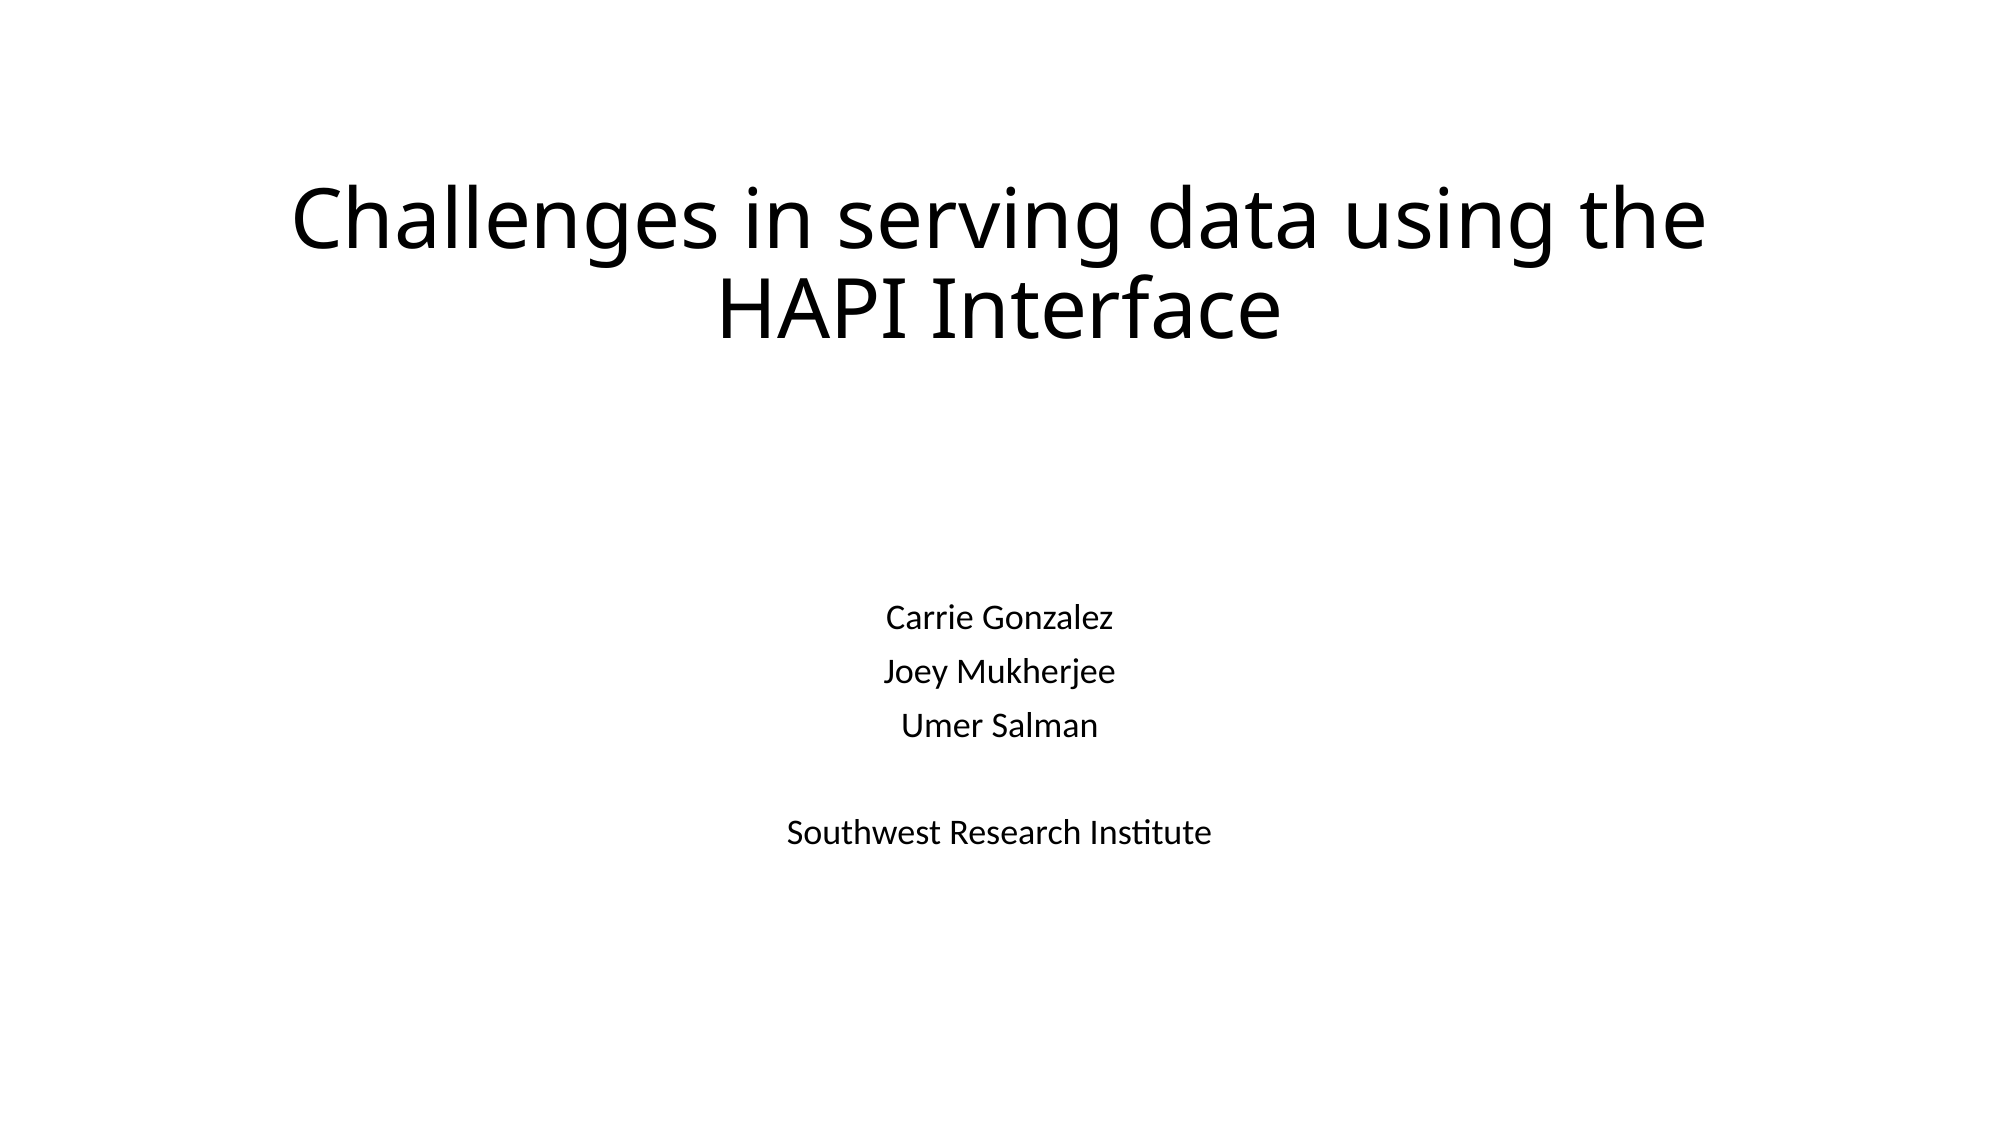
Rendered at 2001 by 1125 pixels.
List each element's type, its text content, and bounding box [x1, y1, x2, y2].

title Challenges in serving data using the HAPI Interface [249, 184, 1750, 365]
subtitle Carrie Gonzalez Joey Mukherjee Umer Salman Southwest Research Institute [249, 590, 1750, 863]
